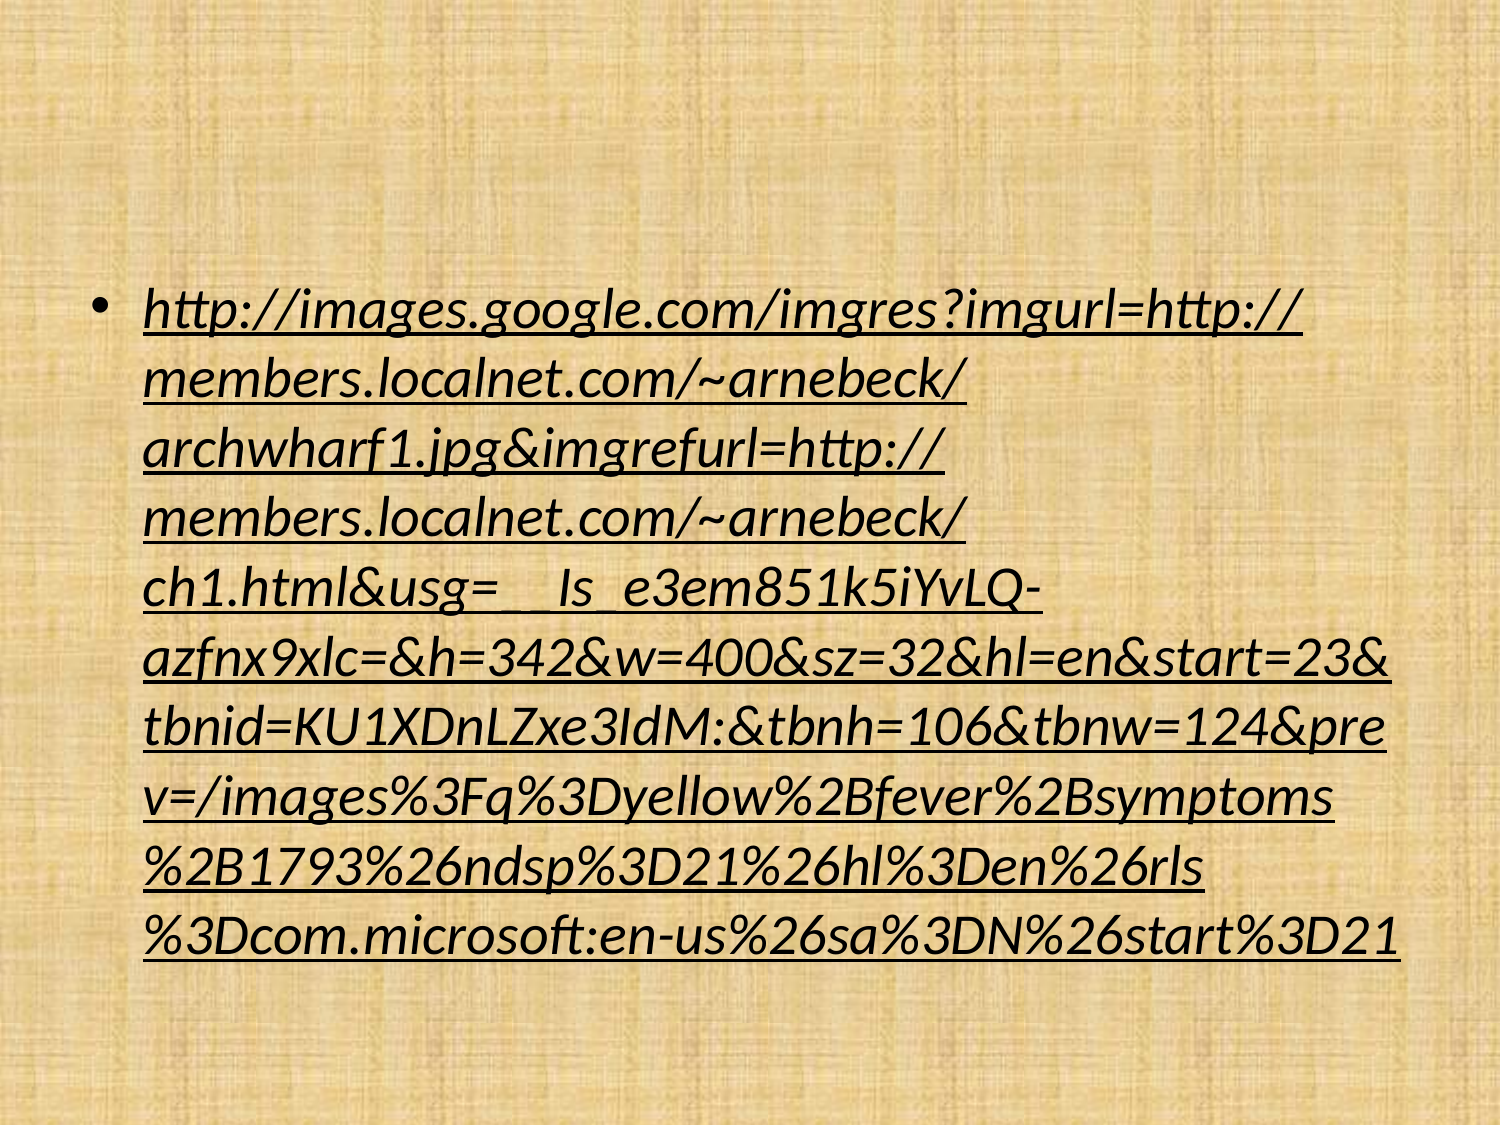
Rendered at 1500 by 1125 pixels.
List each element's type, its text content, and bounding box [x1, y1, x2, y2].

list http://images.google.com/imgres?imgurl=http://members.localnet.com/~arnebeck/archwharf1.jpg&imgrefurl=http://members.localnet.com/~arnebeck/ch1.html&usg=__Is_e3em851k5iYvLQ-azfnx9xlc=&h=342&w=400&sz=32&hl=en&start=23&tbnid=KU1XDnLZxe3IdM:&tbnh=106&tbnw=124&prev=/images%3Fq%3Dyellow%2Bfever%2Bsymptoms%2B1793%26ndsp%3D21%26hl%3Den%26rls%3Dcom.microsoft:en-us%26sa%3DN%26start%3D21 [75, 262, 1425, 1005]
picture [0, 0, 1500, 1125]
